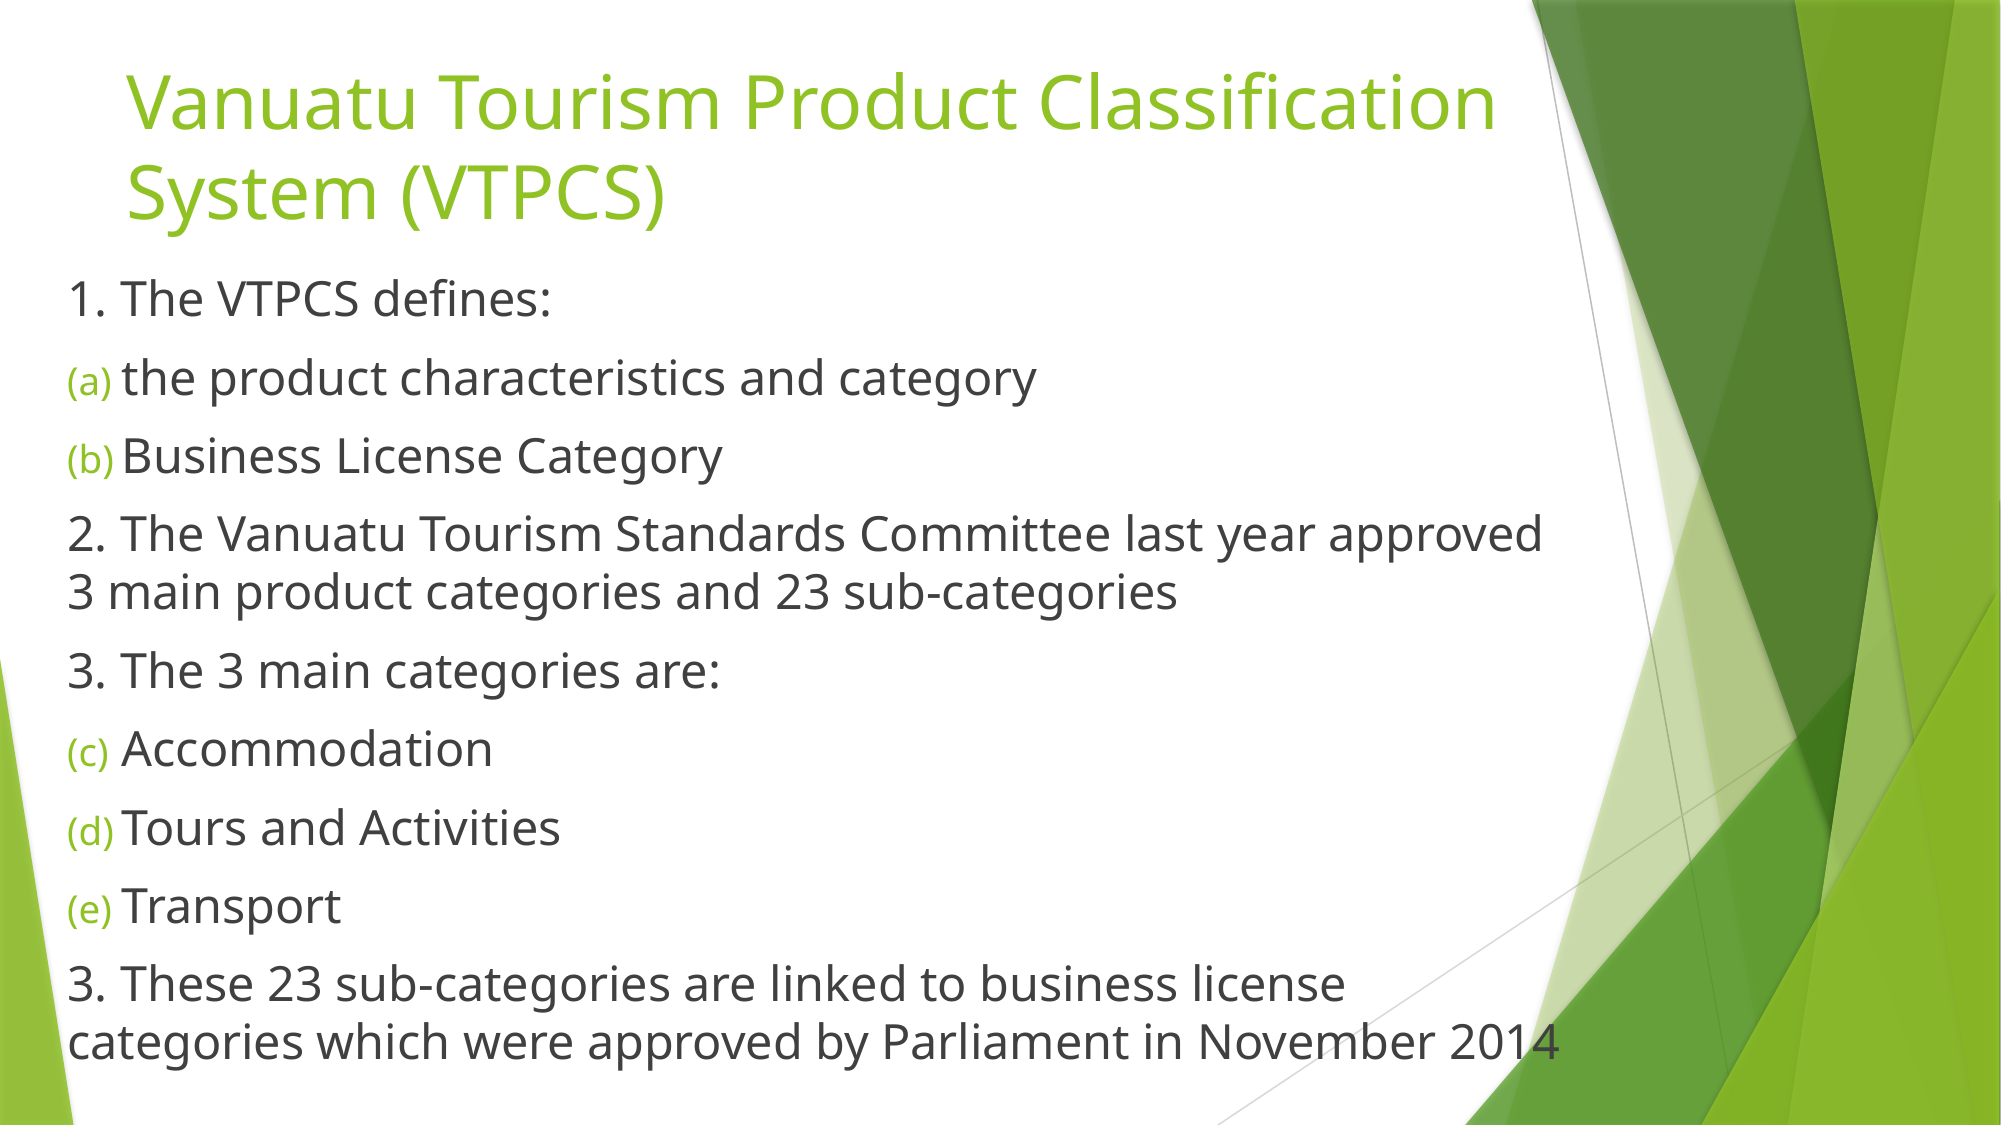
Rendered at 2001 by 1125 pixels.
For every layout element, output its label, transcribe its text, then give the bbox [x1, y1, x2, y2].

list 1. The VTPCS defines: the product characteristics and category Business License Category 2. The Vanuatu Tourism Standards Committee last year approved 3 main product categories and 23 sub-categories 3. The 3 main categories are: Accommodation Tours and Activities Transport 3. These 23 sub-categories are linked to business license categories which were approved by Parliament in November 2014 [52, 260, 1581, 1095]
title Vanuatu Tourism Product Classification System (VTPCS) [111, 47, 1522, 260]
